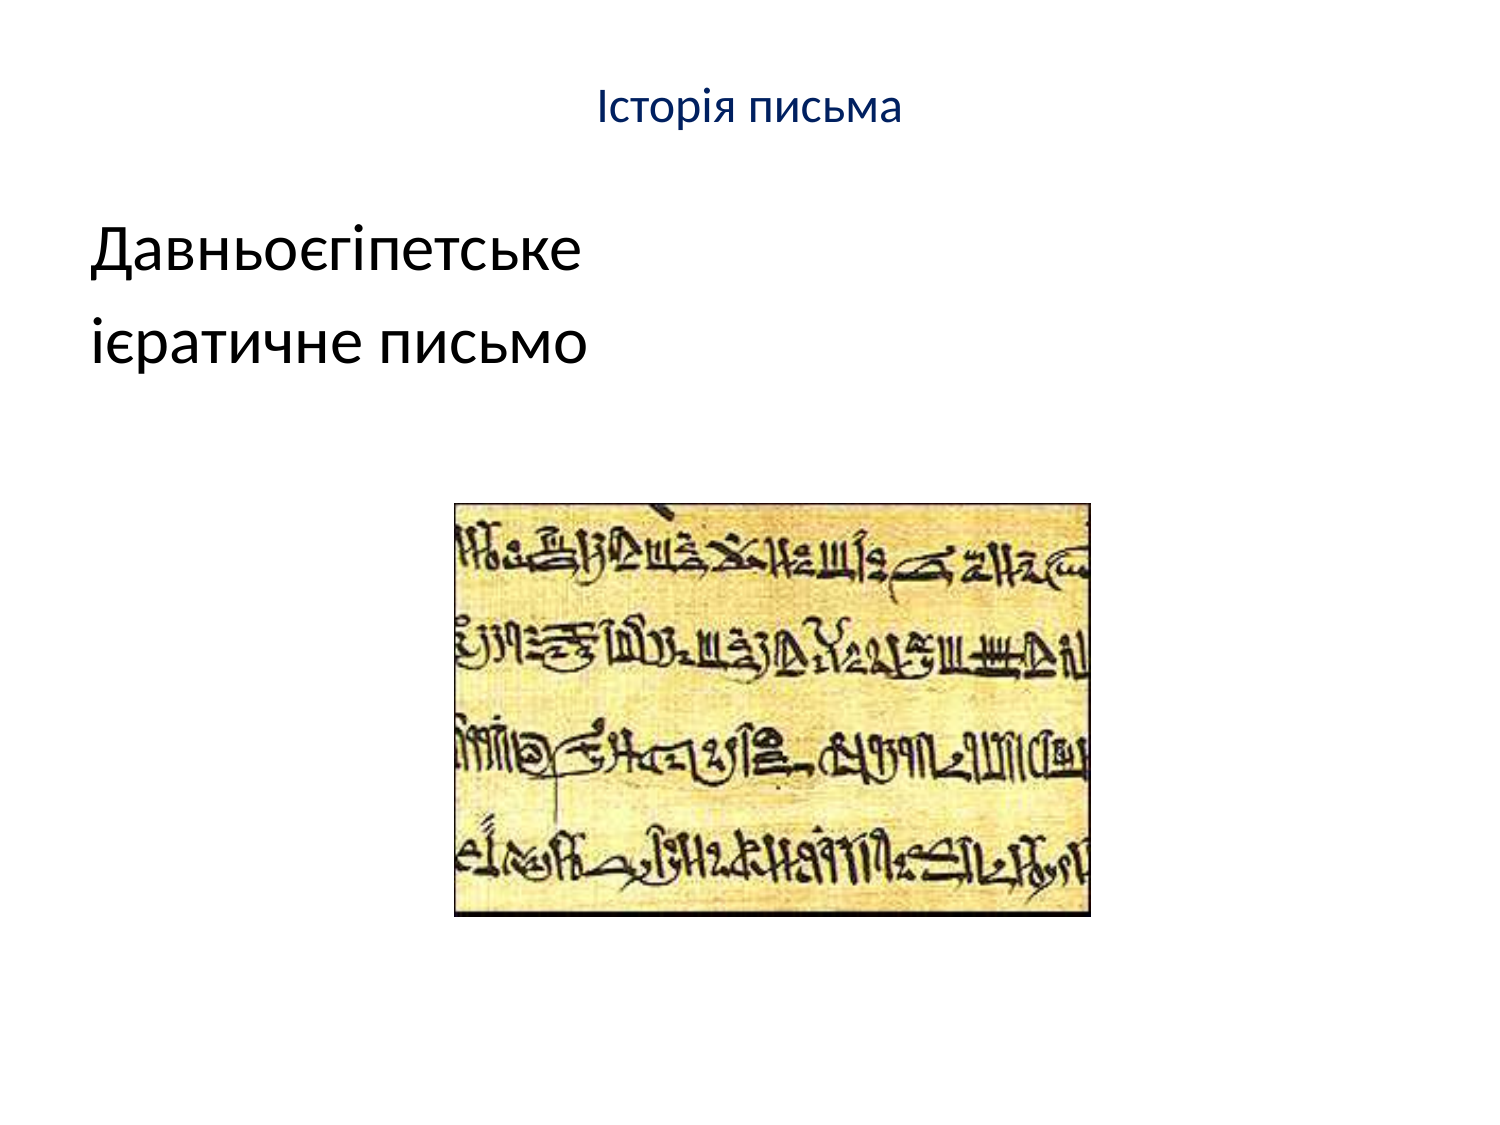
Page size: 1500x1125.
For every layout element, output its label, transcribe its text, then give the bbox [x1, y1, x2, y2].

list Давньоєгіпетське ієратичне письмо [75, 196, 1425, 1005]
picture [454, 503, 1091, 918]
title Історія письма [75, 45, 1425, 161]
